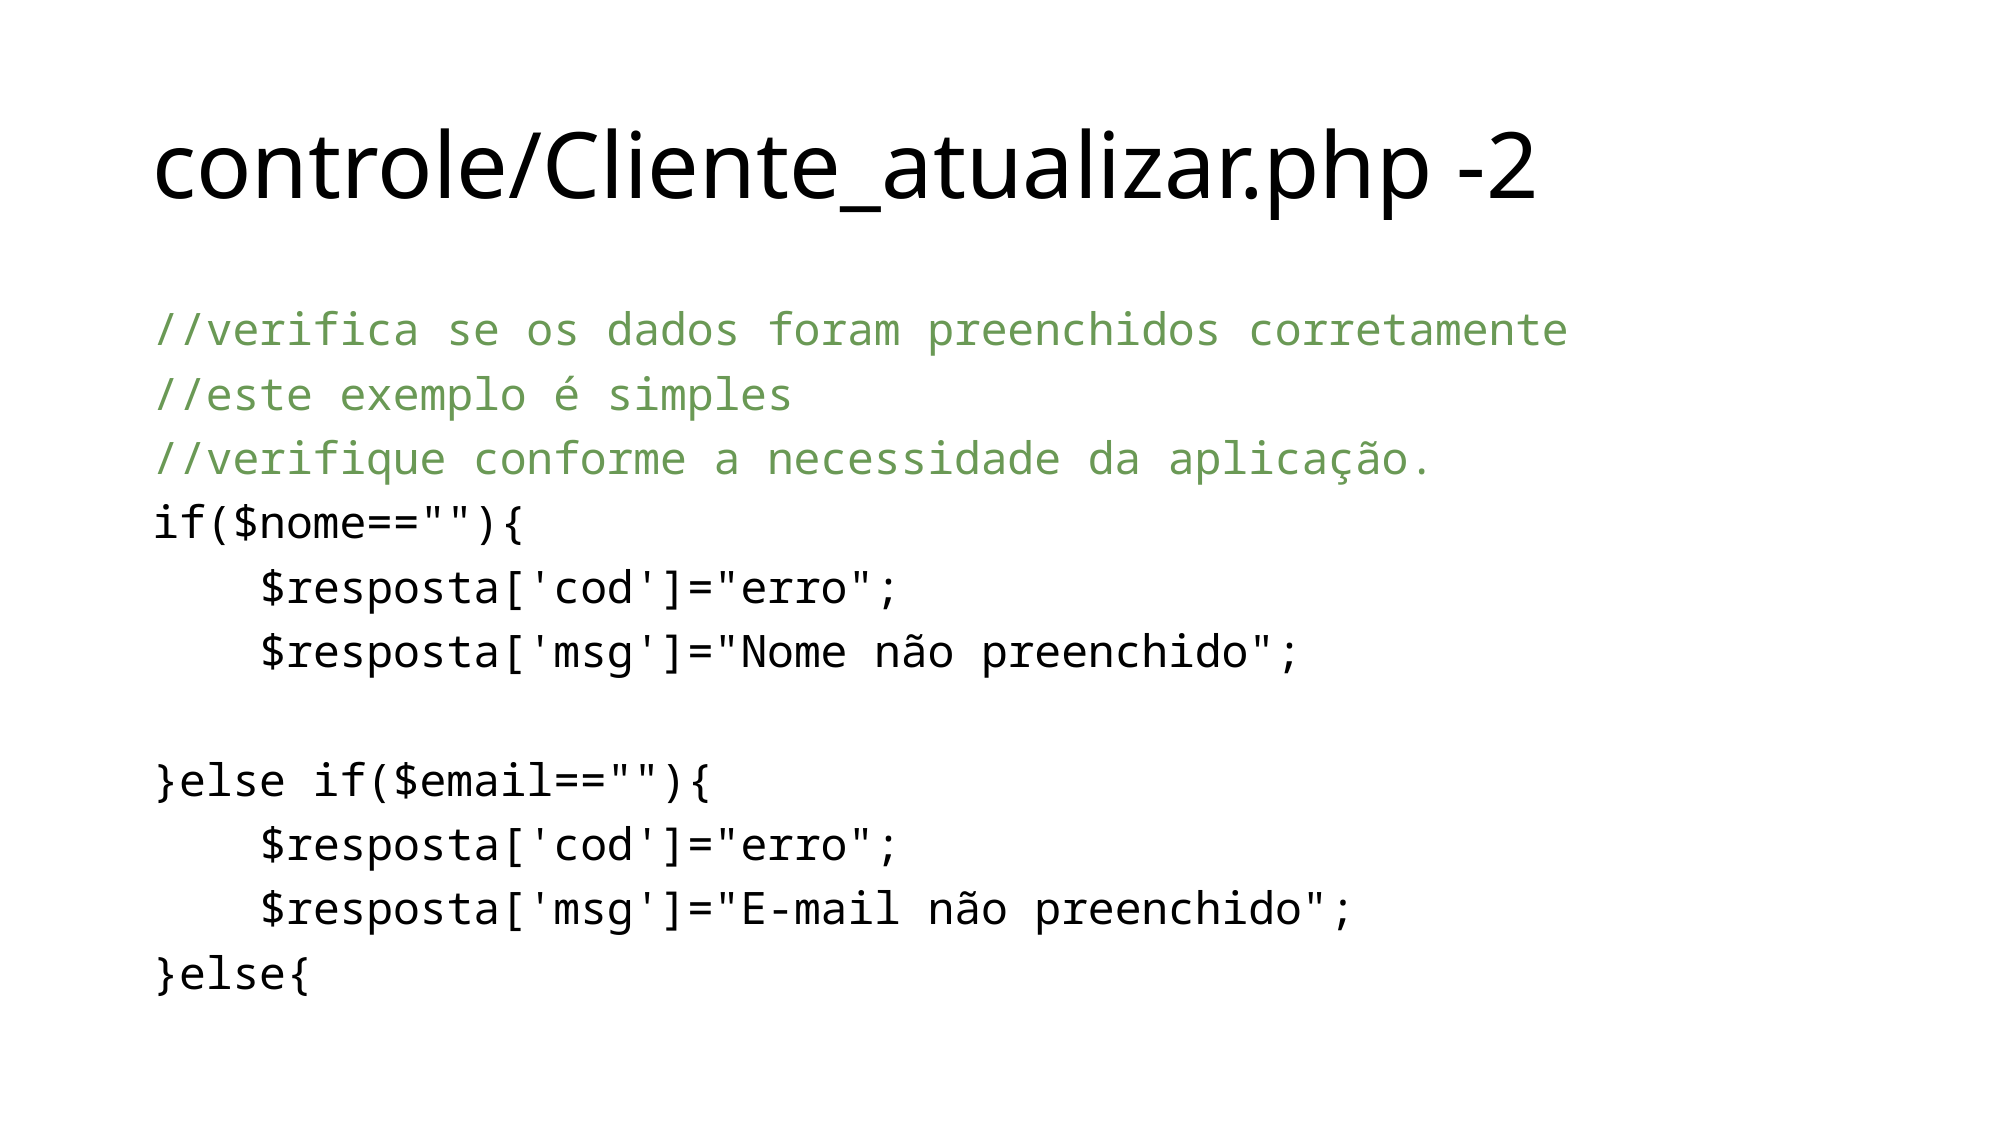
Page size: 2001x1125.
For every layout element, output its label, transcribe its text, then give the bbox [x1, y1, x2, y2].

title controle/Cliente_atualizar.php -2 [137, 59, 1863, 278]
list //verifica se os dados foram preenchidos corretamente //este exemplo é simples //verifique conforme a necessidade da aplicação. if($nome==""){ $resposta['cod']="erro"; $resposta['msg']="Nome não preenchido"; }else if($email==""){ $resposta['cod']="erro"; $resposta['msg']="E-mail não preenchido"; }else{ [137, 299, 1863, 1014]
